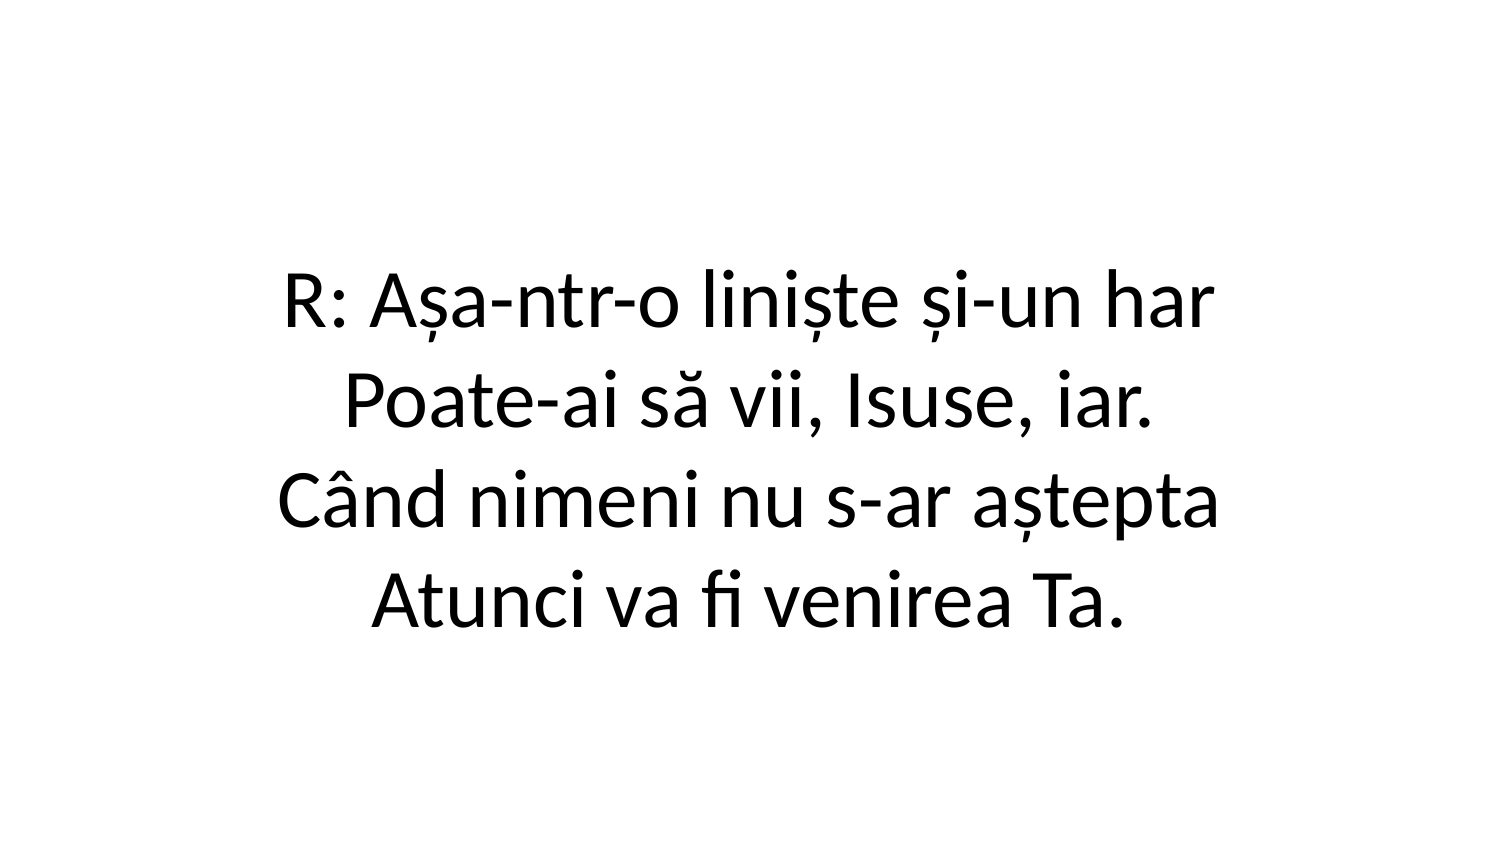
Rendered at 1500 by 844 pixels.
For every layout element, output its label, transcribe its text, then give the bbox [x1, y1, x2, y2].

text_box R: Așa-ntr-o liniște și-un har Poate-ai să vii, Isuse, iar. Când nimeni nu s-ar aștepta Atunci va fi venirea Ta. [262, 192, 1238, 652]
